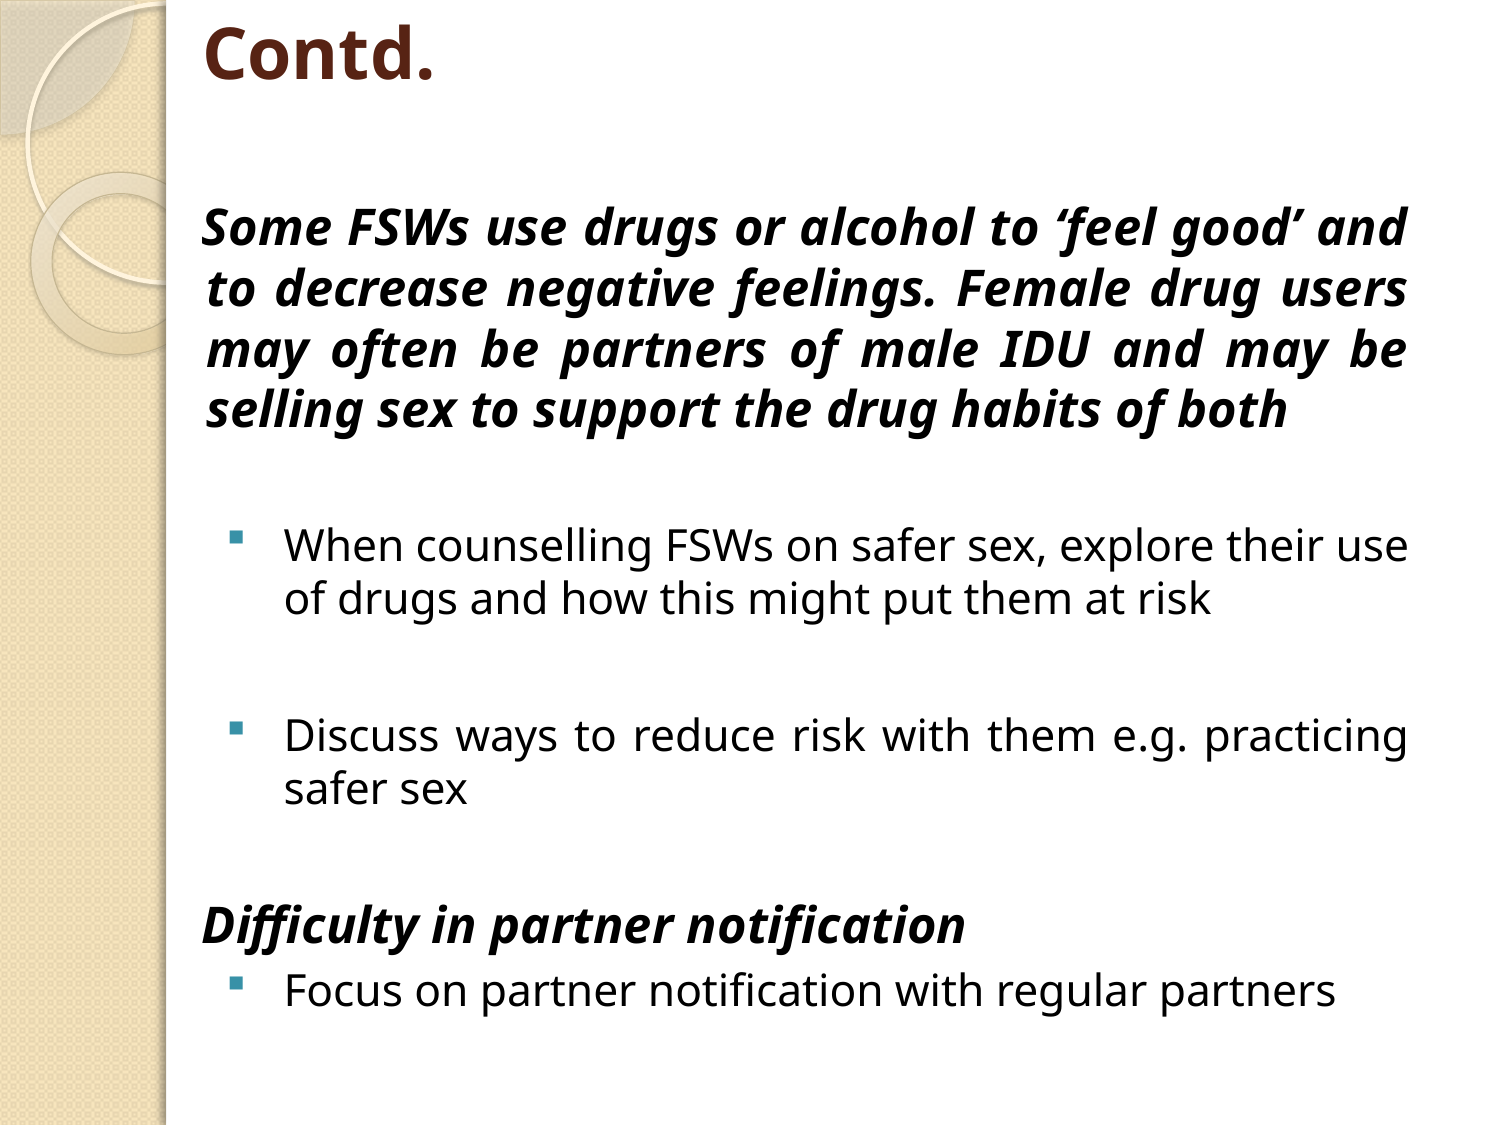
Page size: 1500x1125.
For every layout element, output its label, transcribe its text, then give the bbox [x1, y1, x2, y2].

title Contd. [187, 0, 1418, 187]
list Some FSWs use drugs or alcohol to ‘feel good’ and to decrease negative feelings. Female drug users may often be partners of male IDU and may be selling sex to support the drug habits of both When counselling FSWs on safer sex, explore their use of drugs and how this might put them at risk Discuss ways to reduce risk with them e.g. practicing safer sex Difficulty in partner notification Focus on partner notification with regular partners [174, 187, 1425, 1075]
